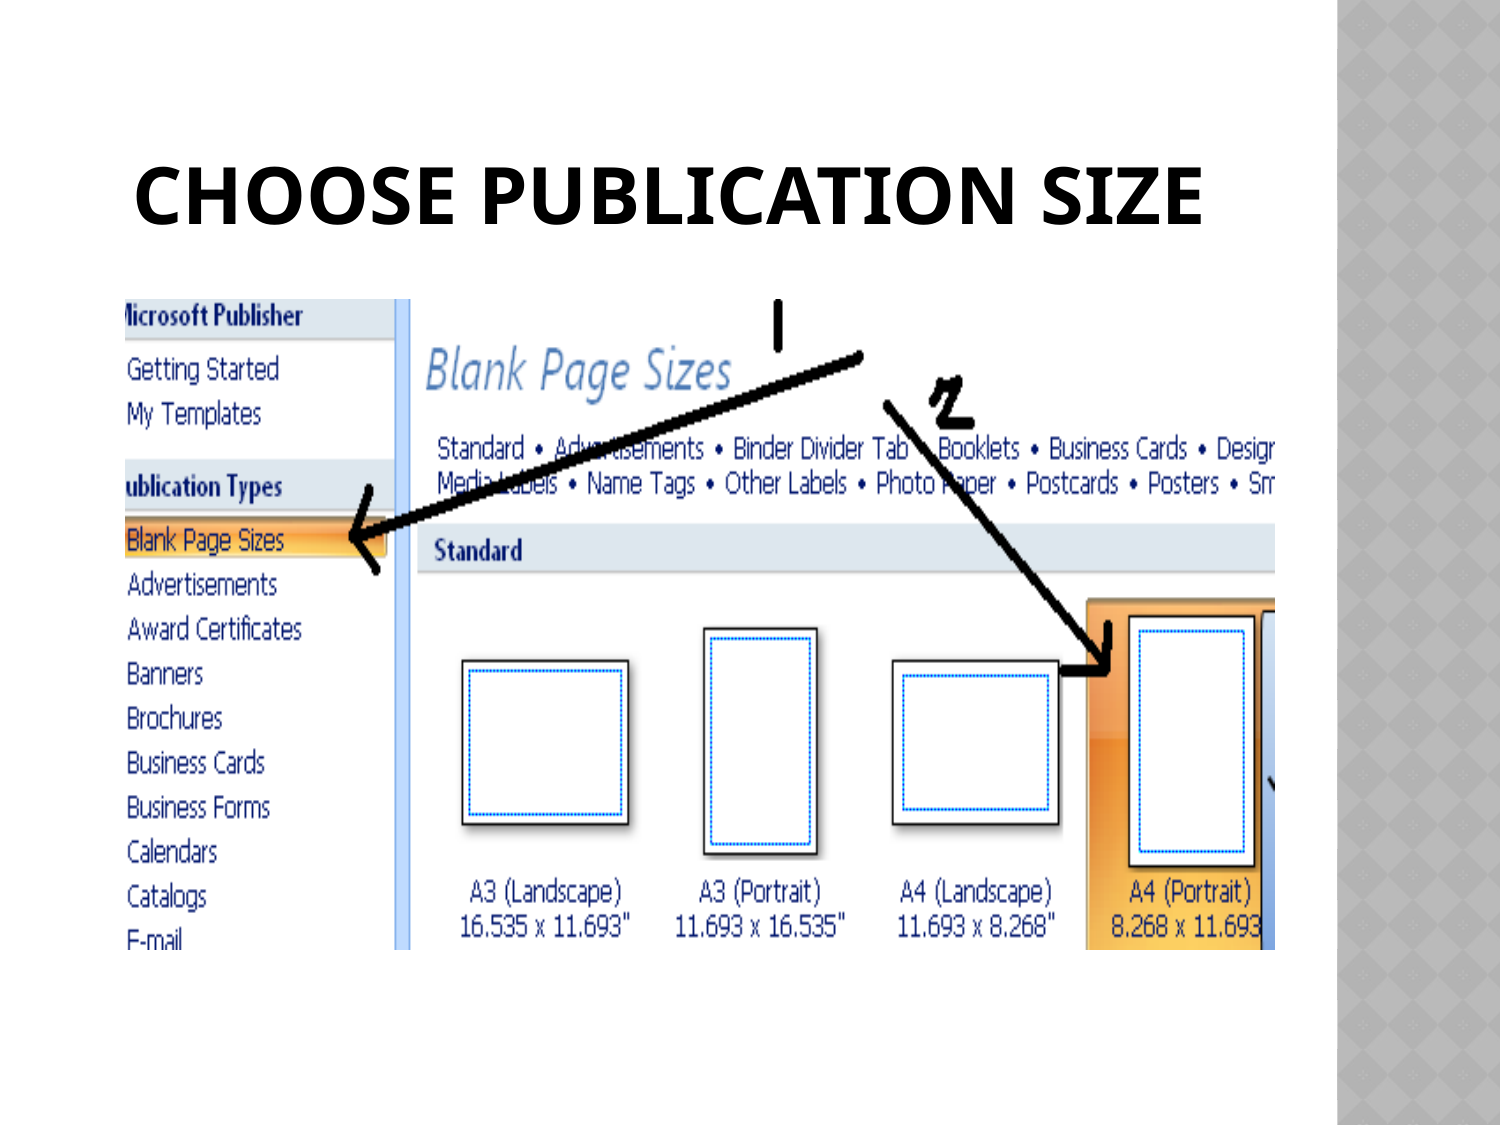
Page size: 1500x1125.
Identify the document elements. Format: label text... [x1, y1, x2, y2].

title Choose publication size [75, 52, 1263, 240]
picture [124, 299, 1276, 951]
